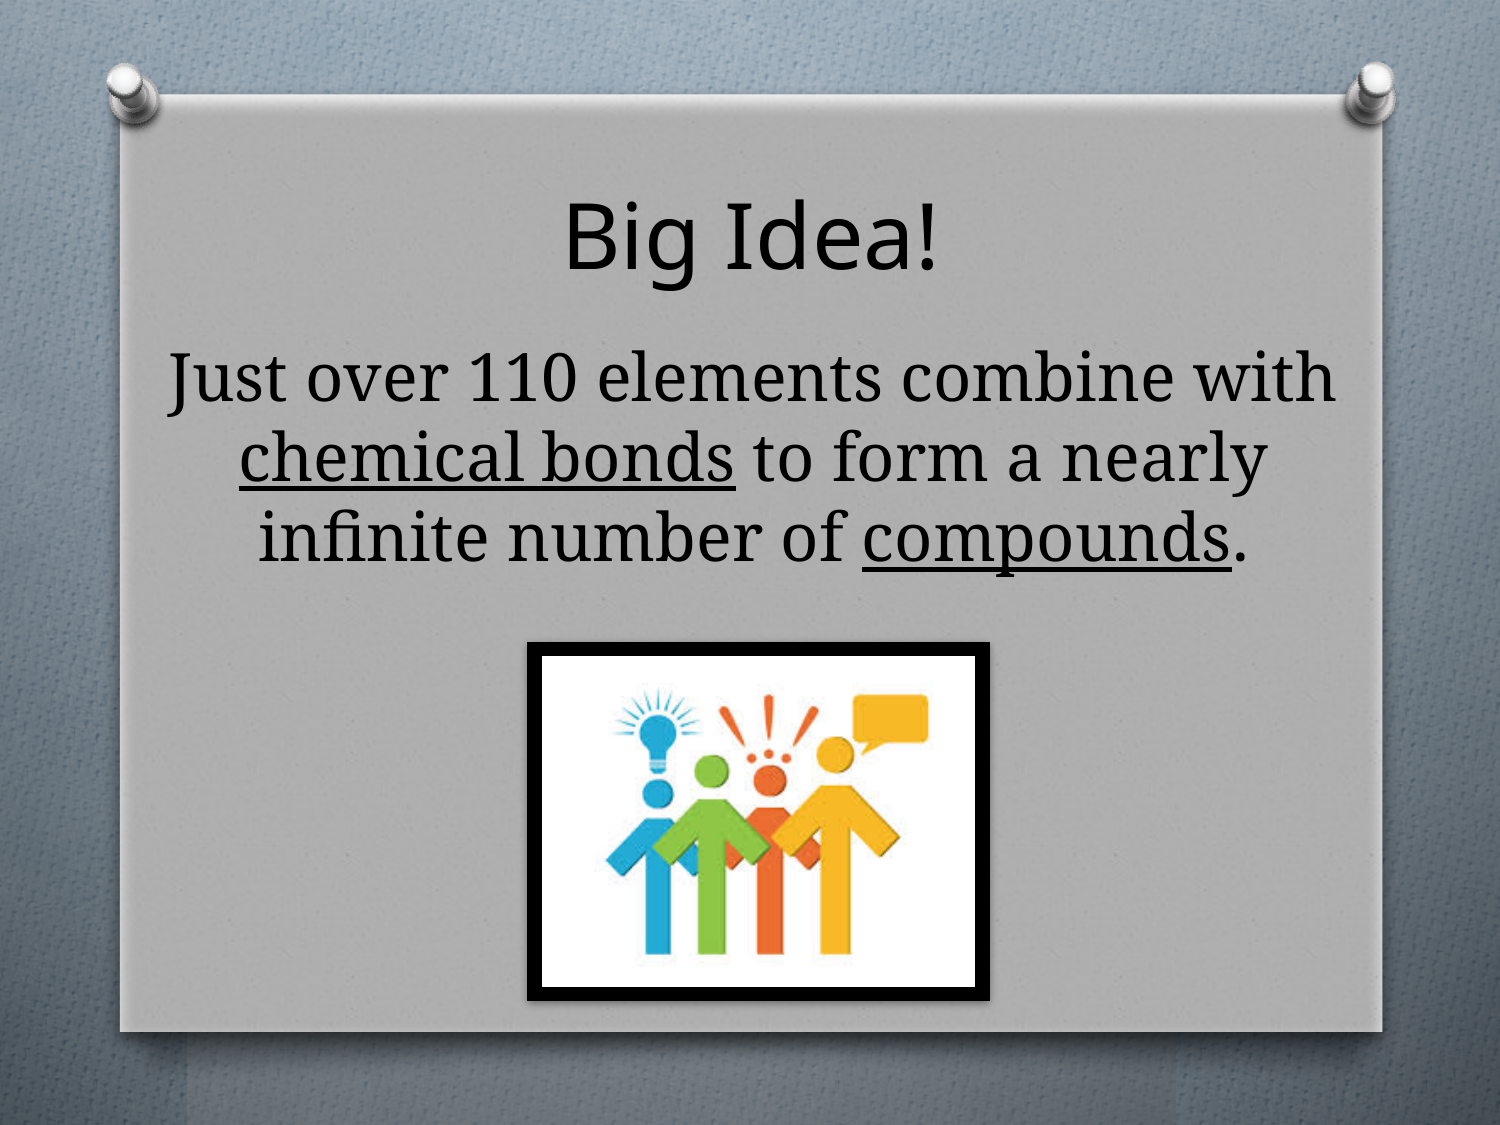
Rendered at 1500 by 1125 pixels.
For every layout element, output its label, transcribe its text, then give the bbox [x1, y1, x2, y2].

picture [1317, 35, 1439, 156]
picture [541, 656, 976, 988]
title Big Idea! [179, 134, 1323, 327]
picture [75, 29, 198, 153]
list Just over 110 elements combine with chemical bonds to form a nearly infinite number of compounds. [135, 327, 1372, 919]
